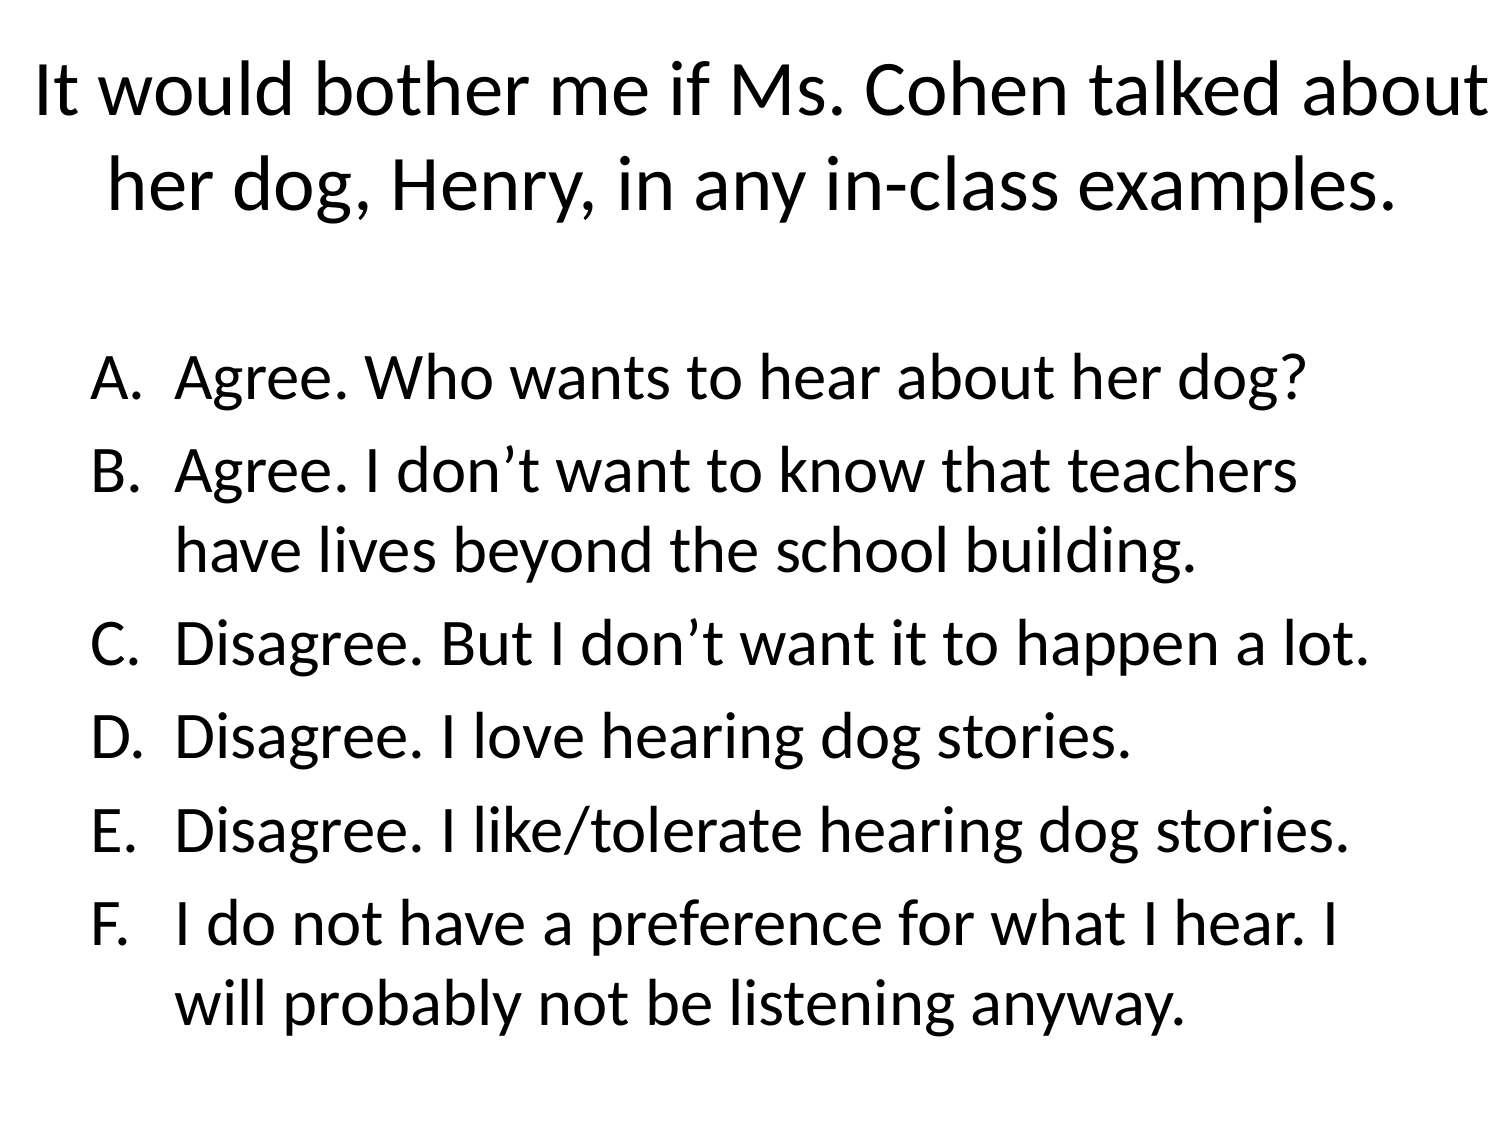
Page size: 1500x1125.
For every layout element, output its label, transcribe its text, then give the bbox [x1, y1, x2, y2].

list Agree. Who wants to hear about her dog? Agree. I don’t want to know that teachers have lives beyond the school building. Disagree. But I don’t want it to happen a lot. Disagree. I love hearing dog stories. Disagree. I like/tolerate hearing dog stories. I do not have a preference for what I hear. I will probably not be listening anyway. [75, 324, 1425, 1068]
title It would bother me if Ms. Cohen talked about her dog, Henry, in any in-class examples. [0, 0, 1500, 263]
